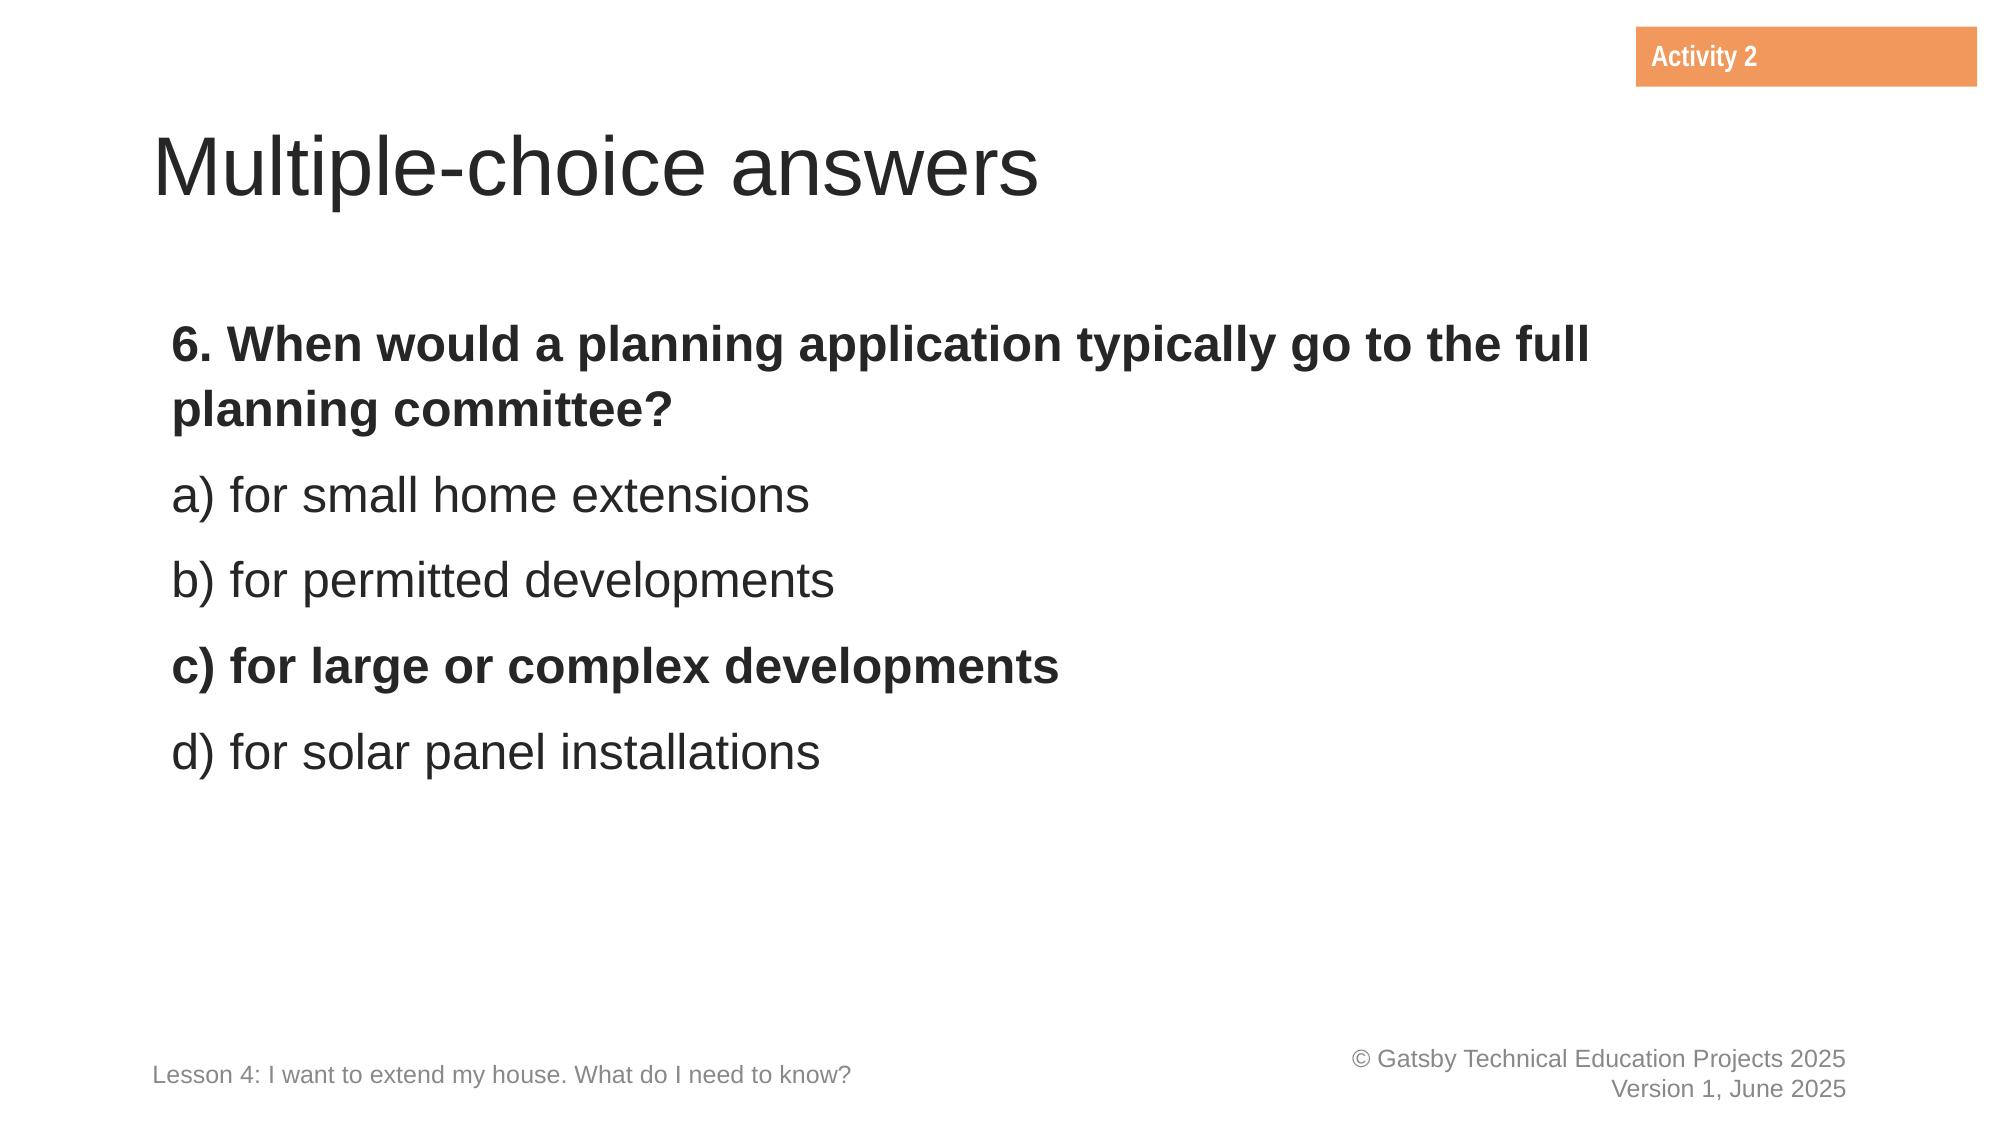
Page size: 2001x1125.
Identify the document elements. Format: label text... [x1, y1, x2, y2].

list 6. When would a planning application typically go to the full planning committee? a) for small home extensions b) for permitted developments c) for large or complex developments d) for solar panel installations [137, 299, 1783, 1014]
list Activity 2 [1636, 26, 1978, 87]
list Lesson 4: I want to extend my house. What do I need to know? [137, 1042, 920, 1103]
title Multiple-choice answers [137, 59, 1863, 278]
